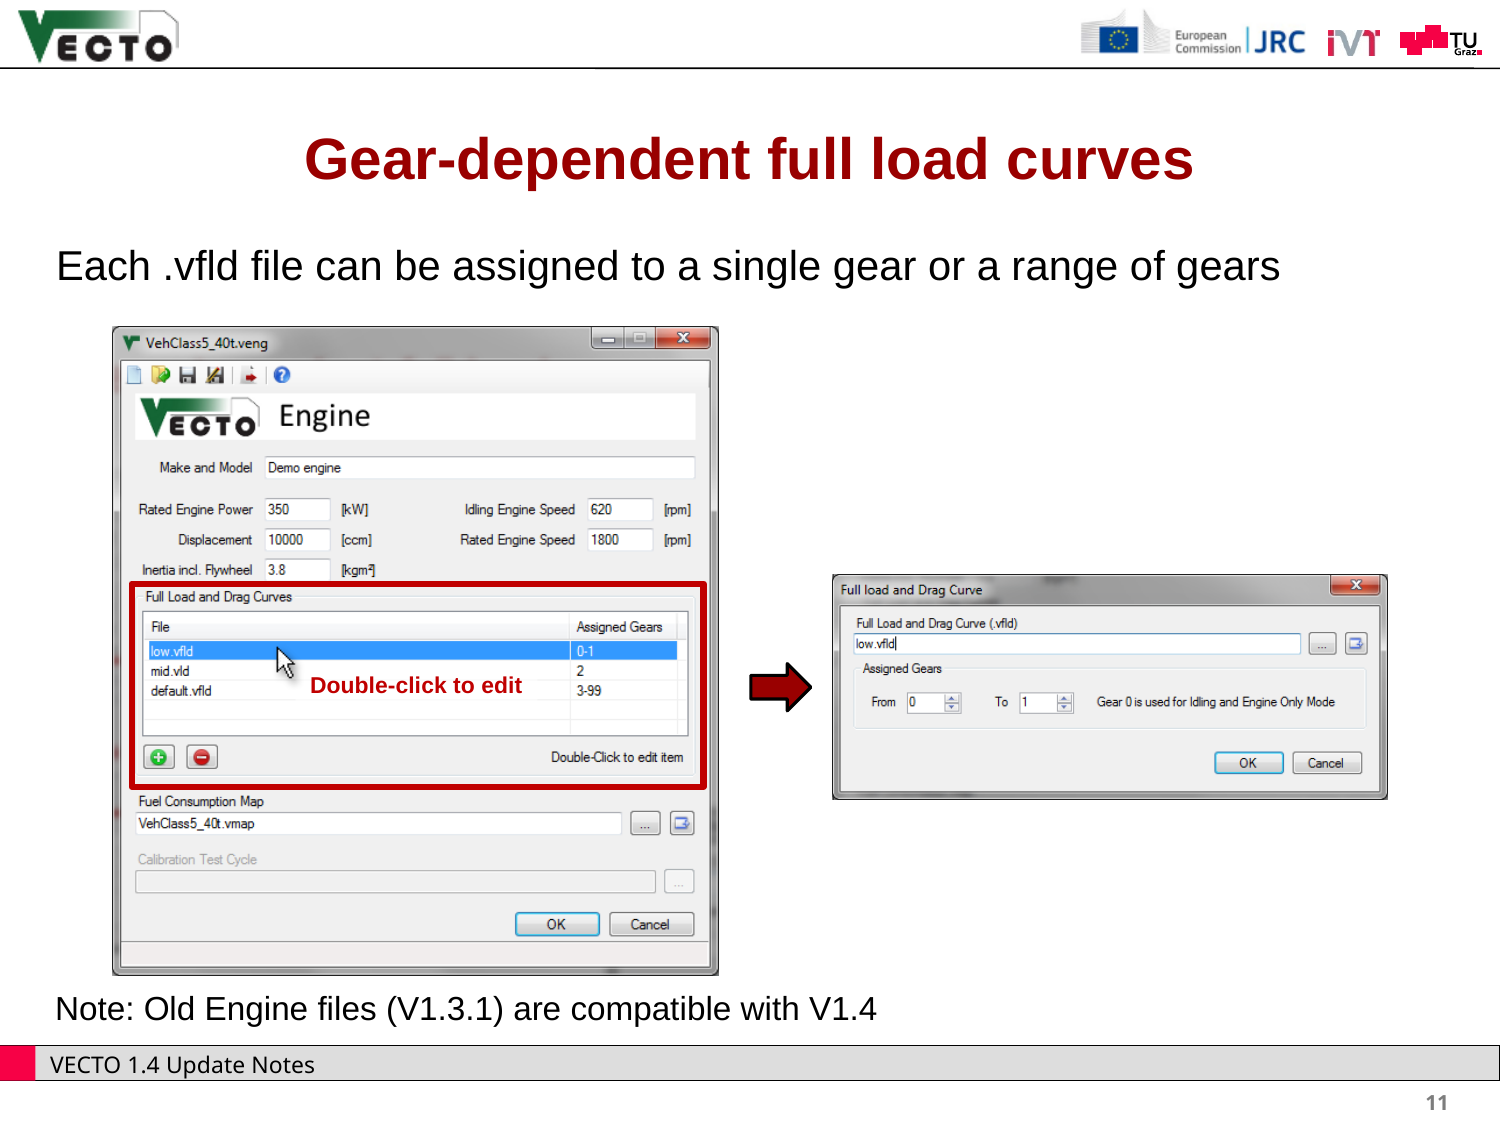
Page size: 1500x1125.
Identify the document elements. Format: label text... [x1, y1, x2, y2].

picture [1328, 30, 1380, 56]
picture [112, 325, 719, 976]
text_box Each .vfld file can be assigned to a single gear or a range of gears [41, 231, 1436, 297]
picture [832, 574, 1389, 800]
picture [17, 9, 179, 65]
text_box Note: Old Engine files (V1.3.1) are compatible with V1.4 [40, 979, 1353, 1034]
text_box Gear-dependent full load curves [0, 127, 1500, 185]
text_box [750, 663, 811, 711]
picture [1080, 7, 1306, 54]
